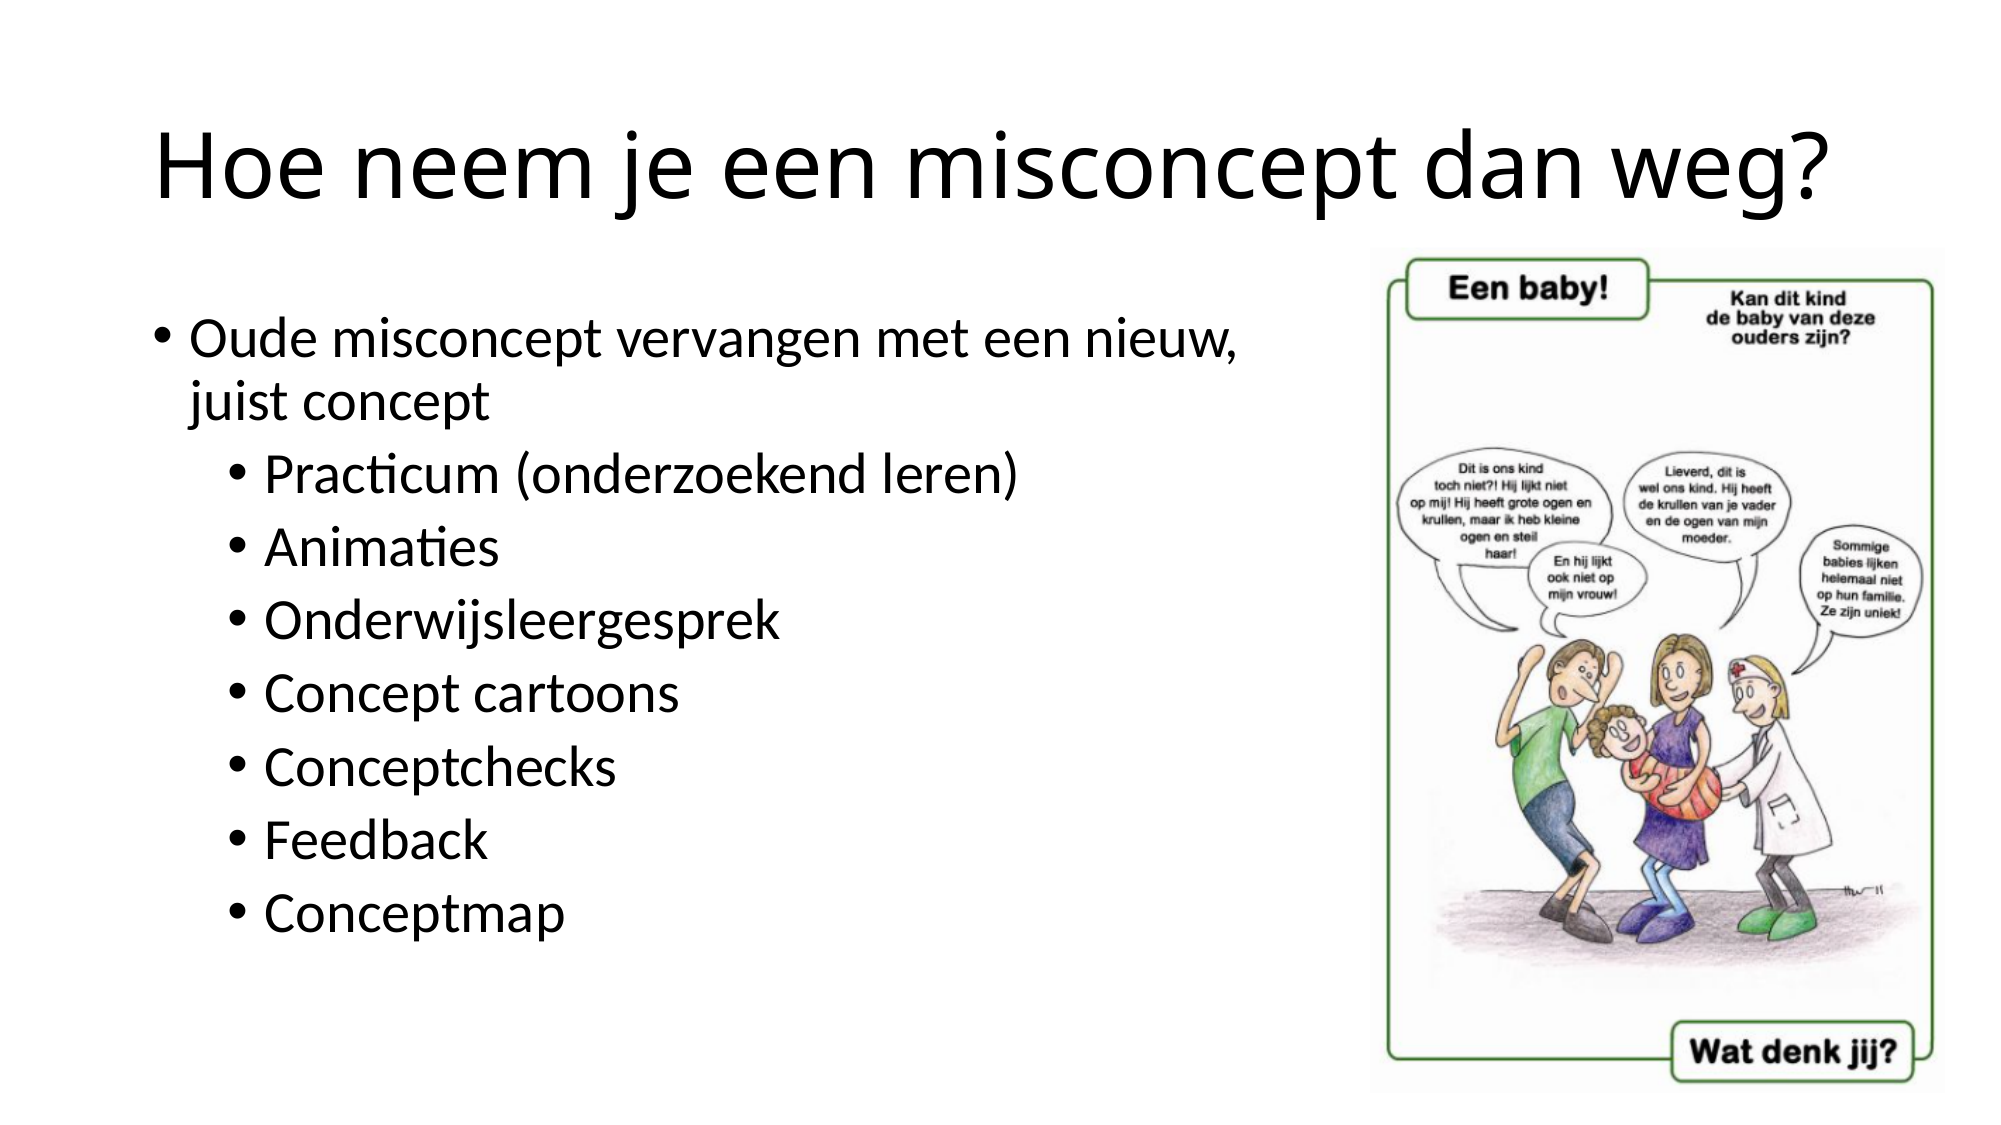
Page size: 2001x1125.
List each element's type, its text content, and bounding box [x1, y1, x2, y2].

list Oude misconcept vervangen met een nieuw, juist concept Practicum (onderzoekend leren) Animaties Onderwijsleergesprek Concept cartoons Conceptchecks Feedback Conceptmap [137, 299, 1318, 1014]
picture [1370, 245, 1945, 1093]
title Hoe neem je een misconcept dan weg? [137, 59, 1863, 278]
